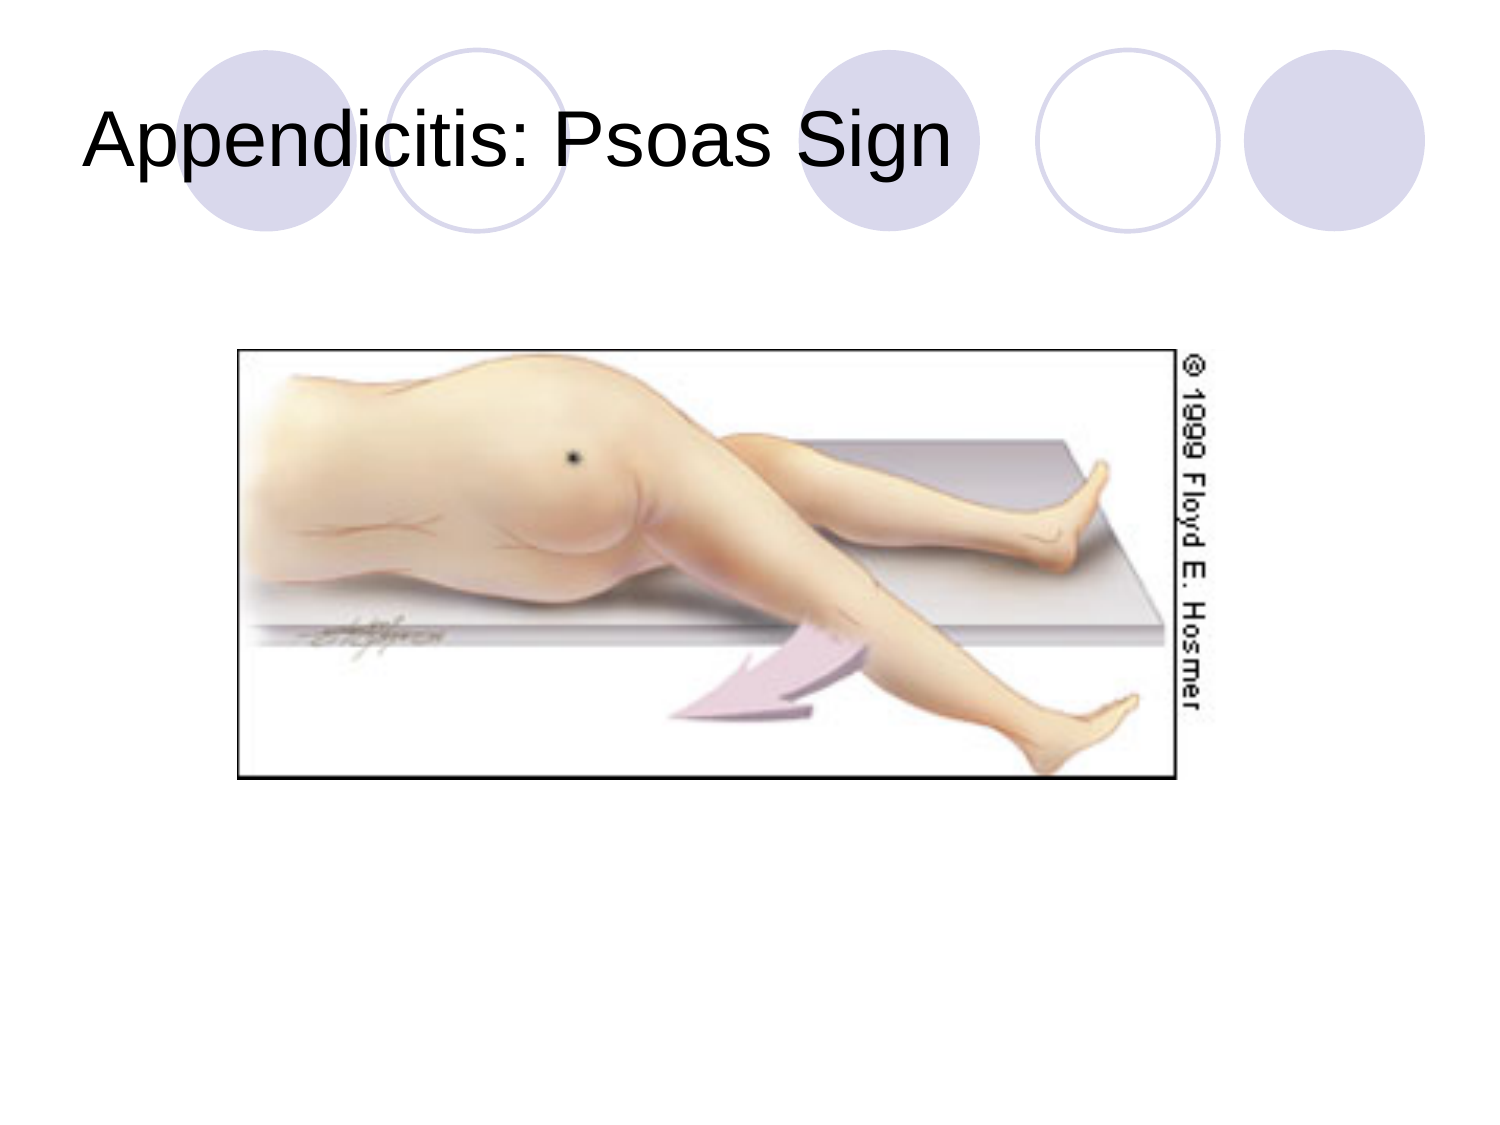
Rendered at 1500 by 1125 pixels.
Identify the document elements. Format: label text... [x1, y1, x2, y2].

picture [237, 349, 1226, 780]
title Appendicitis: Psoas Sign [74, 44, 1426, 234]
